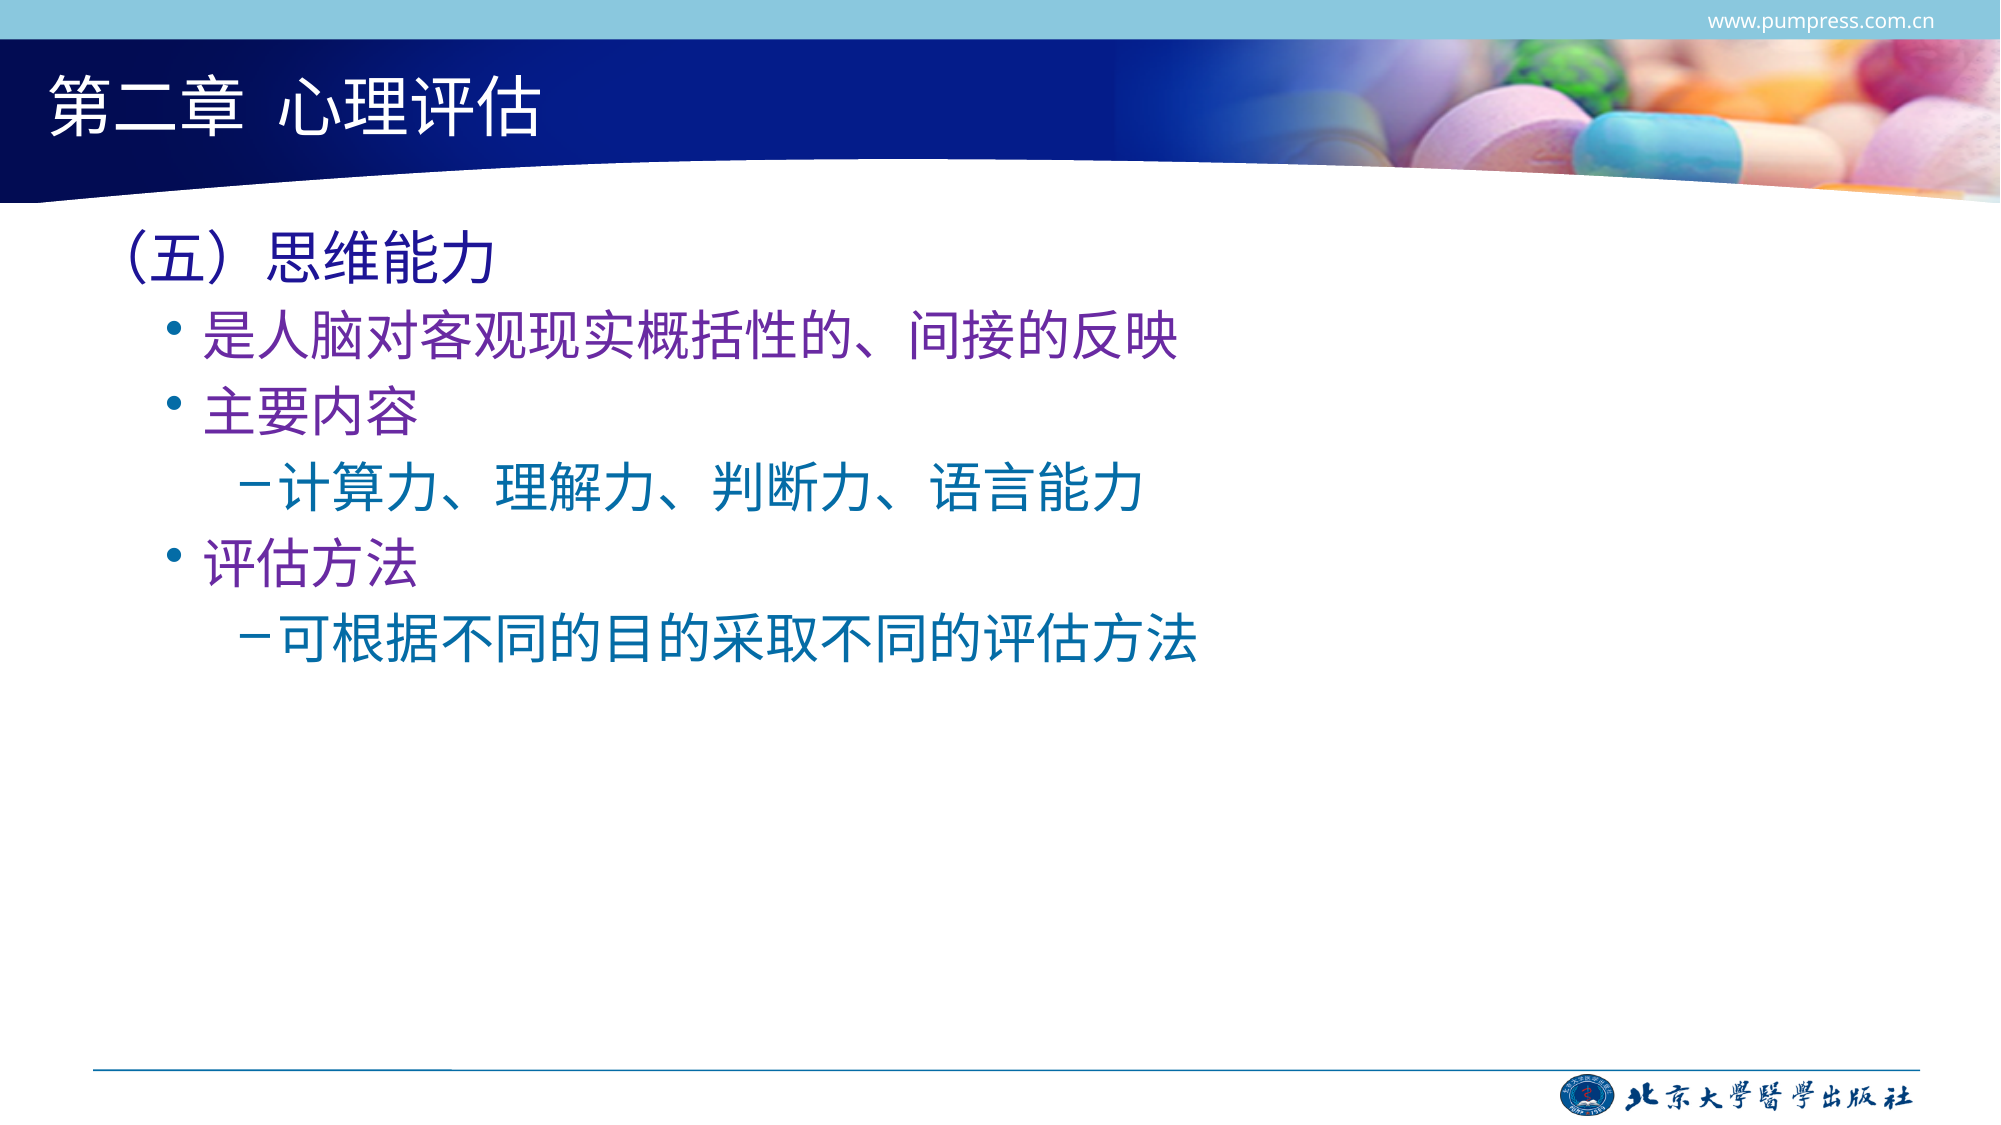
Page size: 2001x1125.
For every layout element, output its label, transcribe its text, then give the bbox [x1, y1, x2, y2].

title 第二章 心理评估 [30, 58, 1799, 152]
picture [1560, 1074, 1915, 1118]
slide_number www.pumpress.com.cn [1366, 0, 1951, 38]
picture [0, 40, 2000, 203]
list （五）思维能力 是人脑对客观现实概括性的、间接的反映 主要内容 计算力、理解力、判断力、语言能力 评估方法 可根据不同的目的采取不同的评估方法 [0, 213, 1904, 1014]
